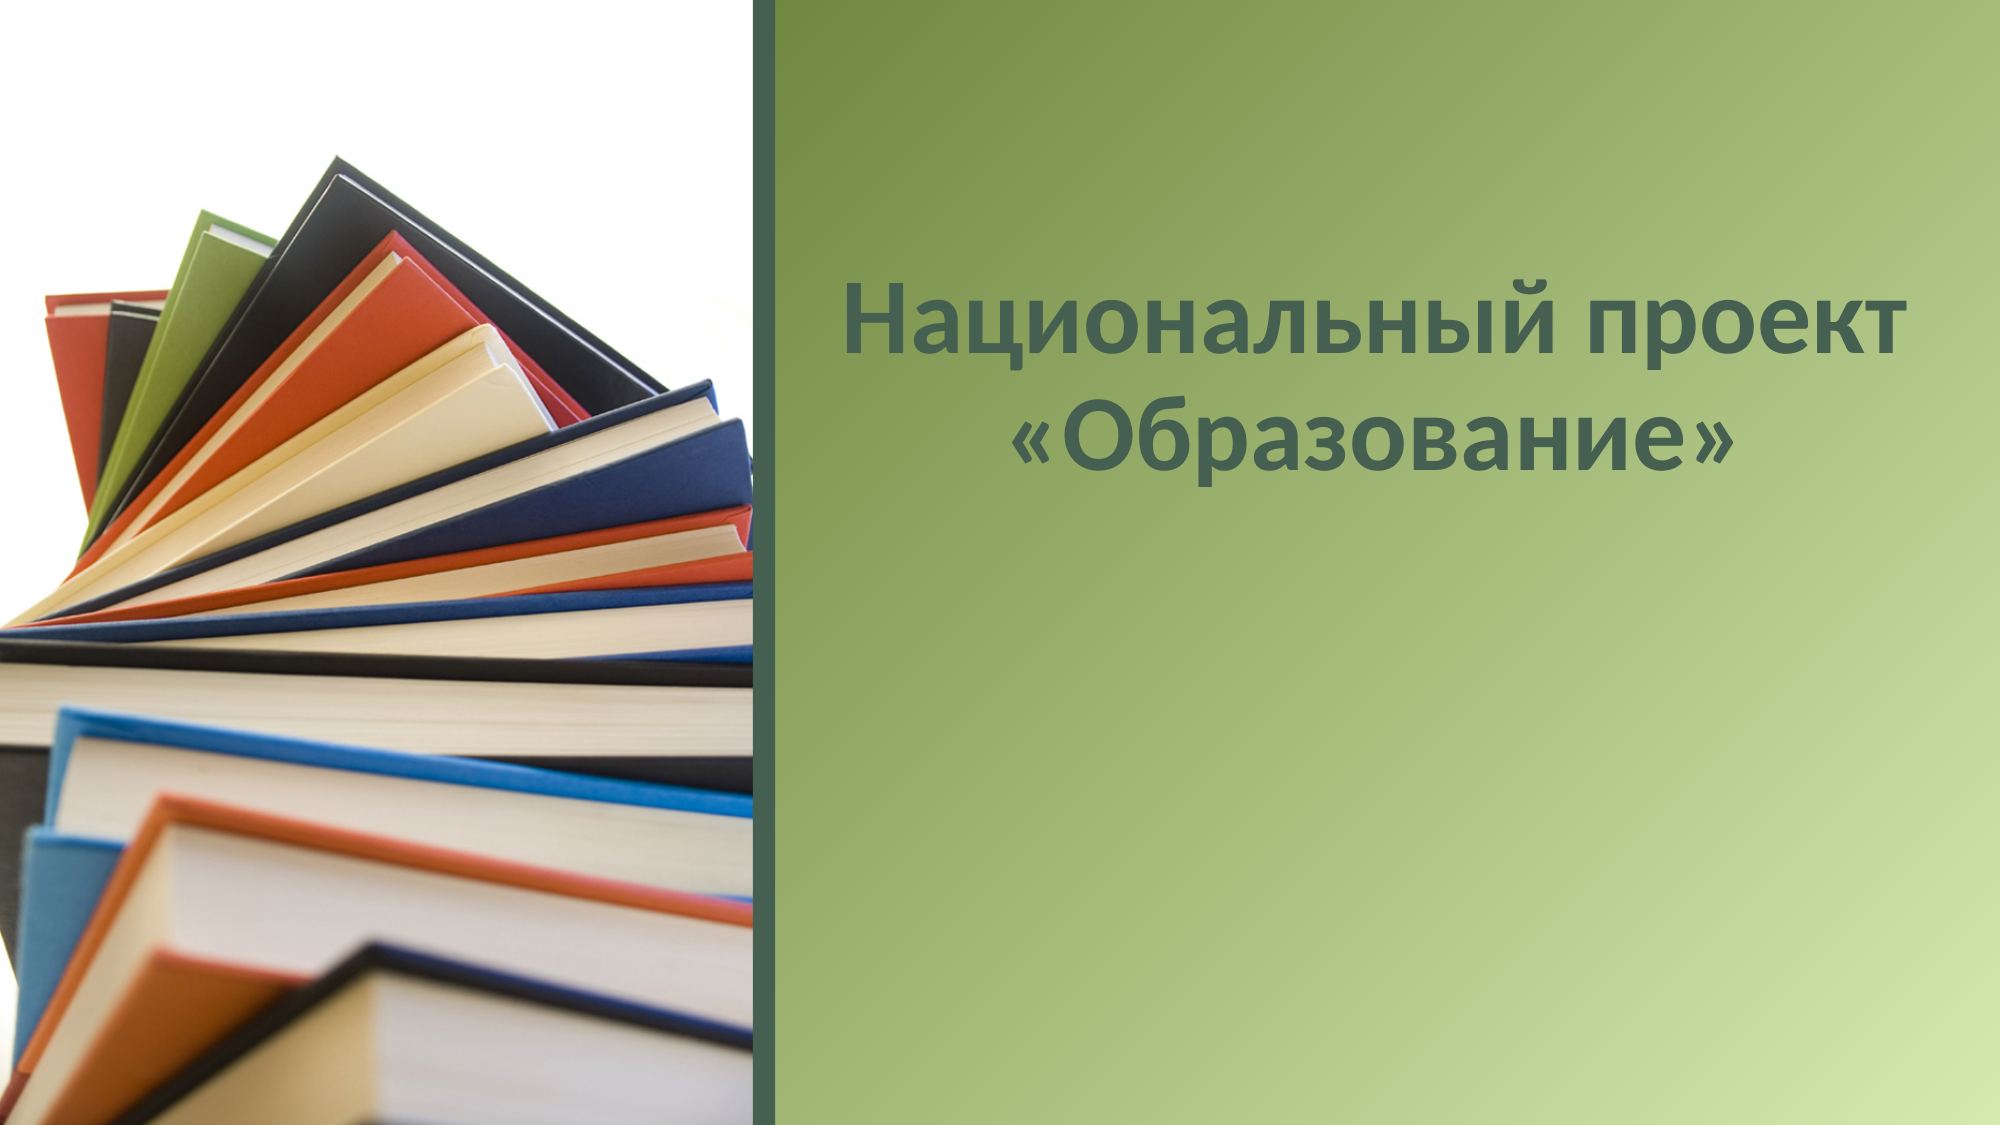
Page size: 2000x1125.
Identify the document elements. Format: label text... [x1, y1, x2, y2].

picture [0, 0, 752, 1125]
title Национальный проект «Образование» [800, 245, 1951, 504]
